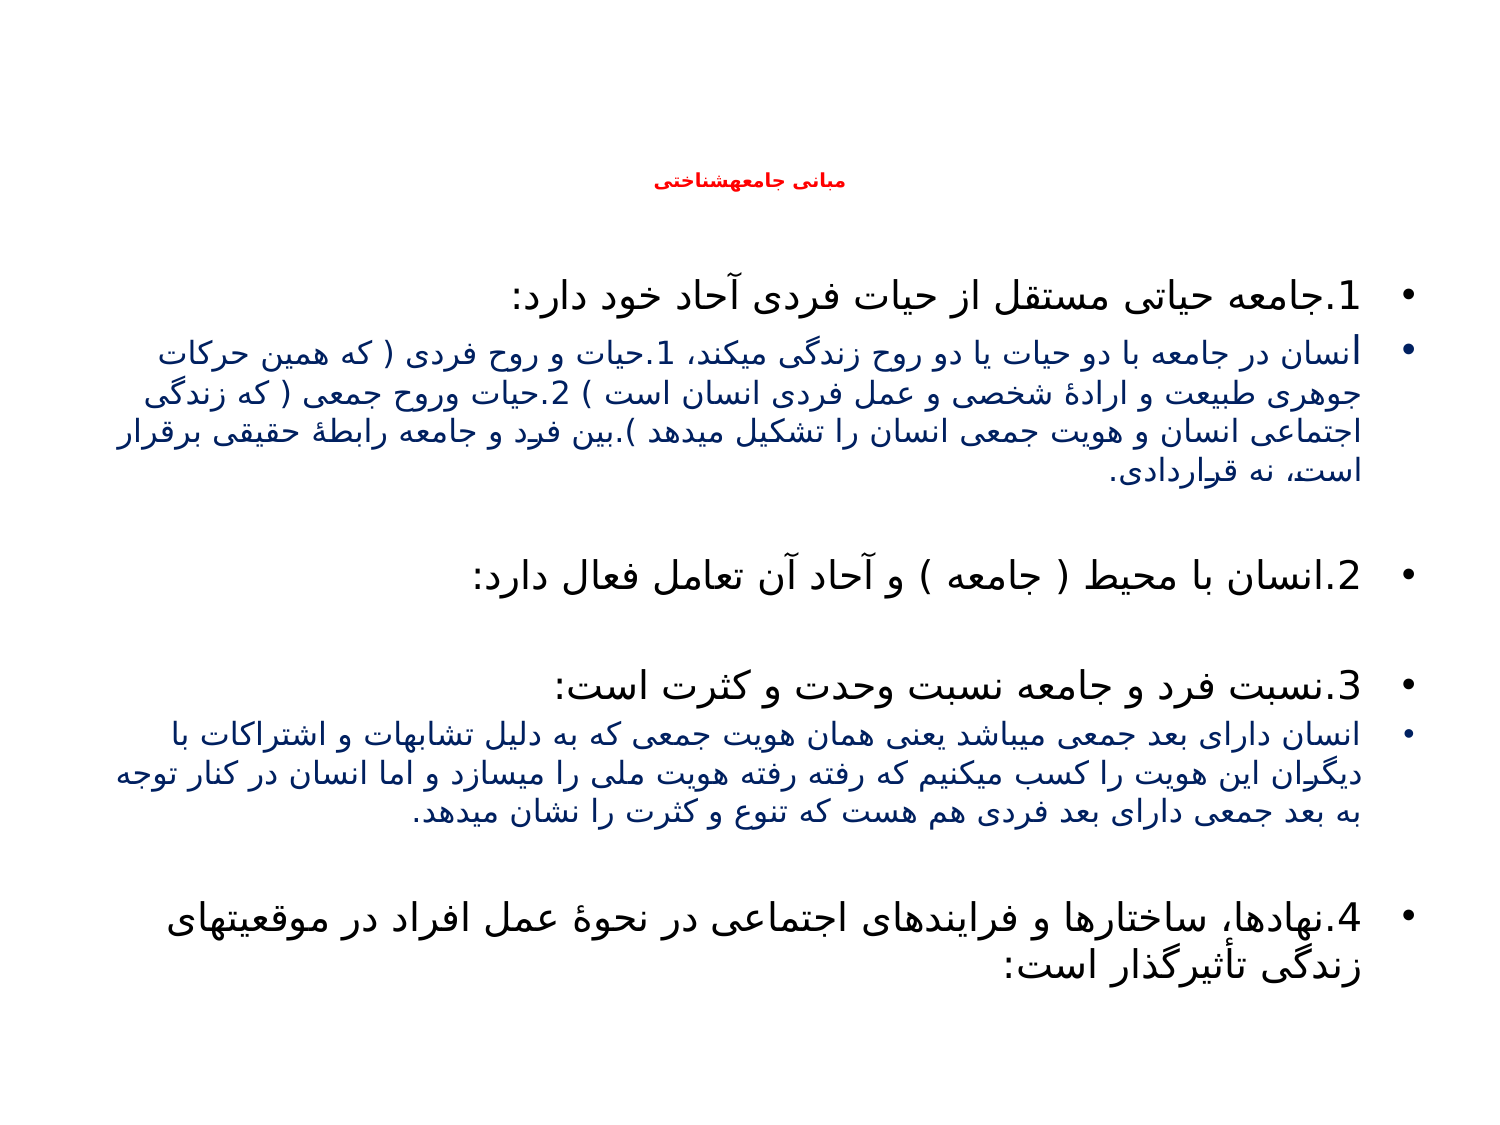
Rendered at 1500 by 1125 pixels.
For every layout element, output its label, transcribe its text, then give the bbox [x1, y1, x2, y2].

title مبانی جامعه‏شناختی [75, 160, 1425, 233]
list 1.جامعه حیاتی مستقل از حیات فردی آحاد خود دارد: انسان در جامعه با دو حیات یا دو روح زندگی می‏کند، 1.حیات و روح فردی ( که همین حرکات جوهری طبیعت و ارادۀ شخصی و عمل فردی انسان است ) 2.حیات وروح جمعی ( که زندگی اجتماعی انسان و هویت جمعی انسان را تشکیل می‏دهد ).بین فرد و جامعه رابطۀ حقیقی برقرار است، نه قراردادی. 2.انسان با محیط ( جامعه ) و آحاد آن تعامل فعال دارد: 3.نسبت فرد و جامعه نسبت وحدت و کثرت است: انسان دارای بعد جمعی می‏باشد یعنی همان هویت جمعی که به دلیل تشابهات و اشتراکات با دیگران این هویت را کسب می‏کنیم که رفته رفته هویت ملی را می‏سازد و اما انسان در کنار توجه به بعد جمعی دارای بعد فردی هم هست که تنوع و کثرت را نشان می‏دهد. 4.نهادها، ساختارها و فرایندهای اجتماعی در نحوۀ عمل افراد در موقعیت‏های زندگی تأثیرگذار است: [75, 262, 1425, 1005]
